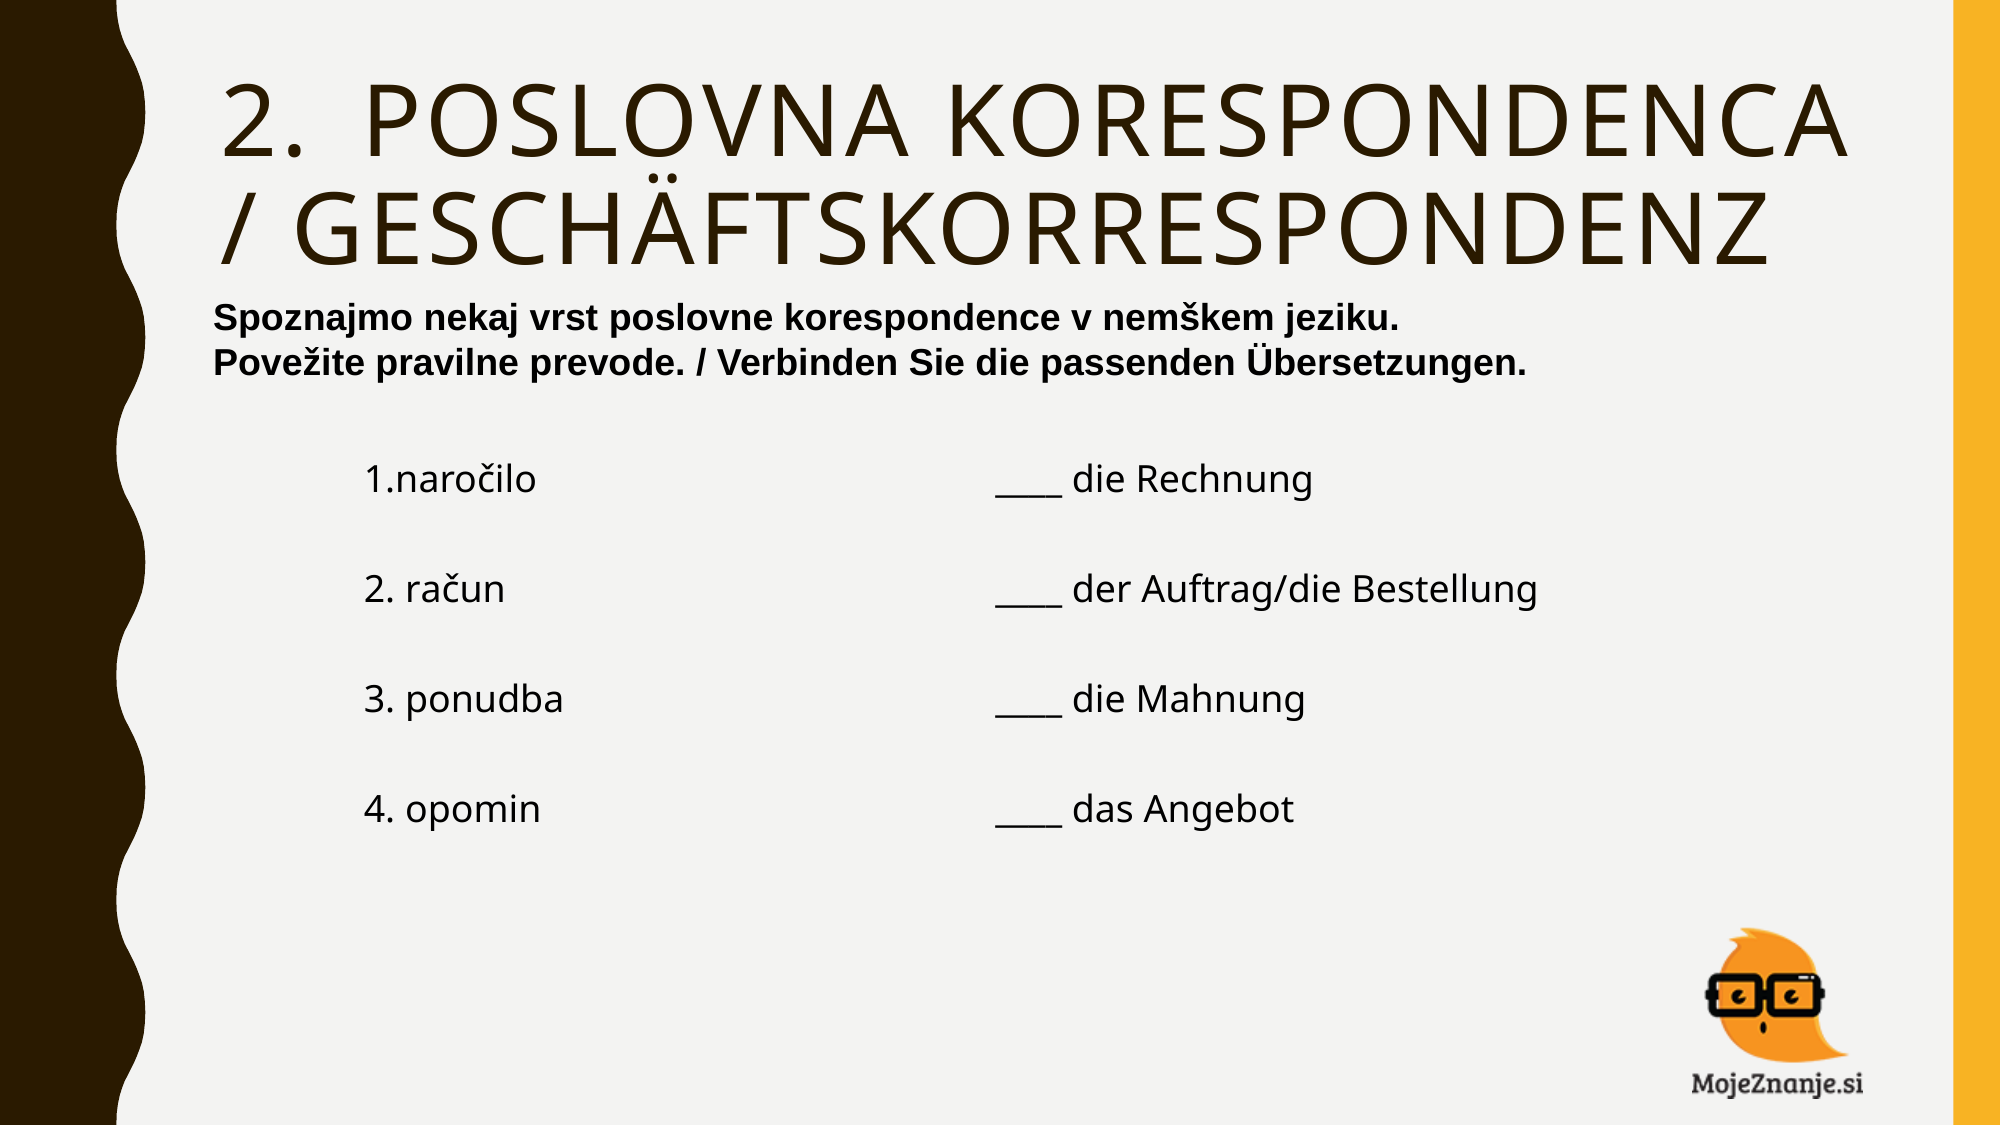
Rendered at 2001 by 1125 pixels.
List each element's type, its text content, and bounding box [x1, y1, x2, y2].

table_header 1.naročilo [353, 453, 984, 563]
picture [1692, 926, 1863, 1099]
table_cell 3. ponudba [353, 672, 984, 782]
text_box Spoznajmo nekaj vrst poslovne korespondence v nemškem jeziku. Povežite pravilne prevode. / Verbinden Sie die passenden Übersetzungen. [198, 285, 2000, 436]
table_cell ____ das Angebot [984, 782, 1616, 892]
title 2. POSLOVNA KORESPONDENCA / GESCHÄFTSKORRESPONDENZ [205, 62, 1875, 285]
table_cell 2. račun [353, 563, 984, 672]
table_header ____ die Rechnung [984, 453, 1616, 563]
table_cell ____ die Mahnung [984, 672, 1616, 782]
table_cell ____ der Auftrag/die Bestellung [984, 563, 1616, 672]
table_cell 4. opomin [353, 782, 984, 892]
